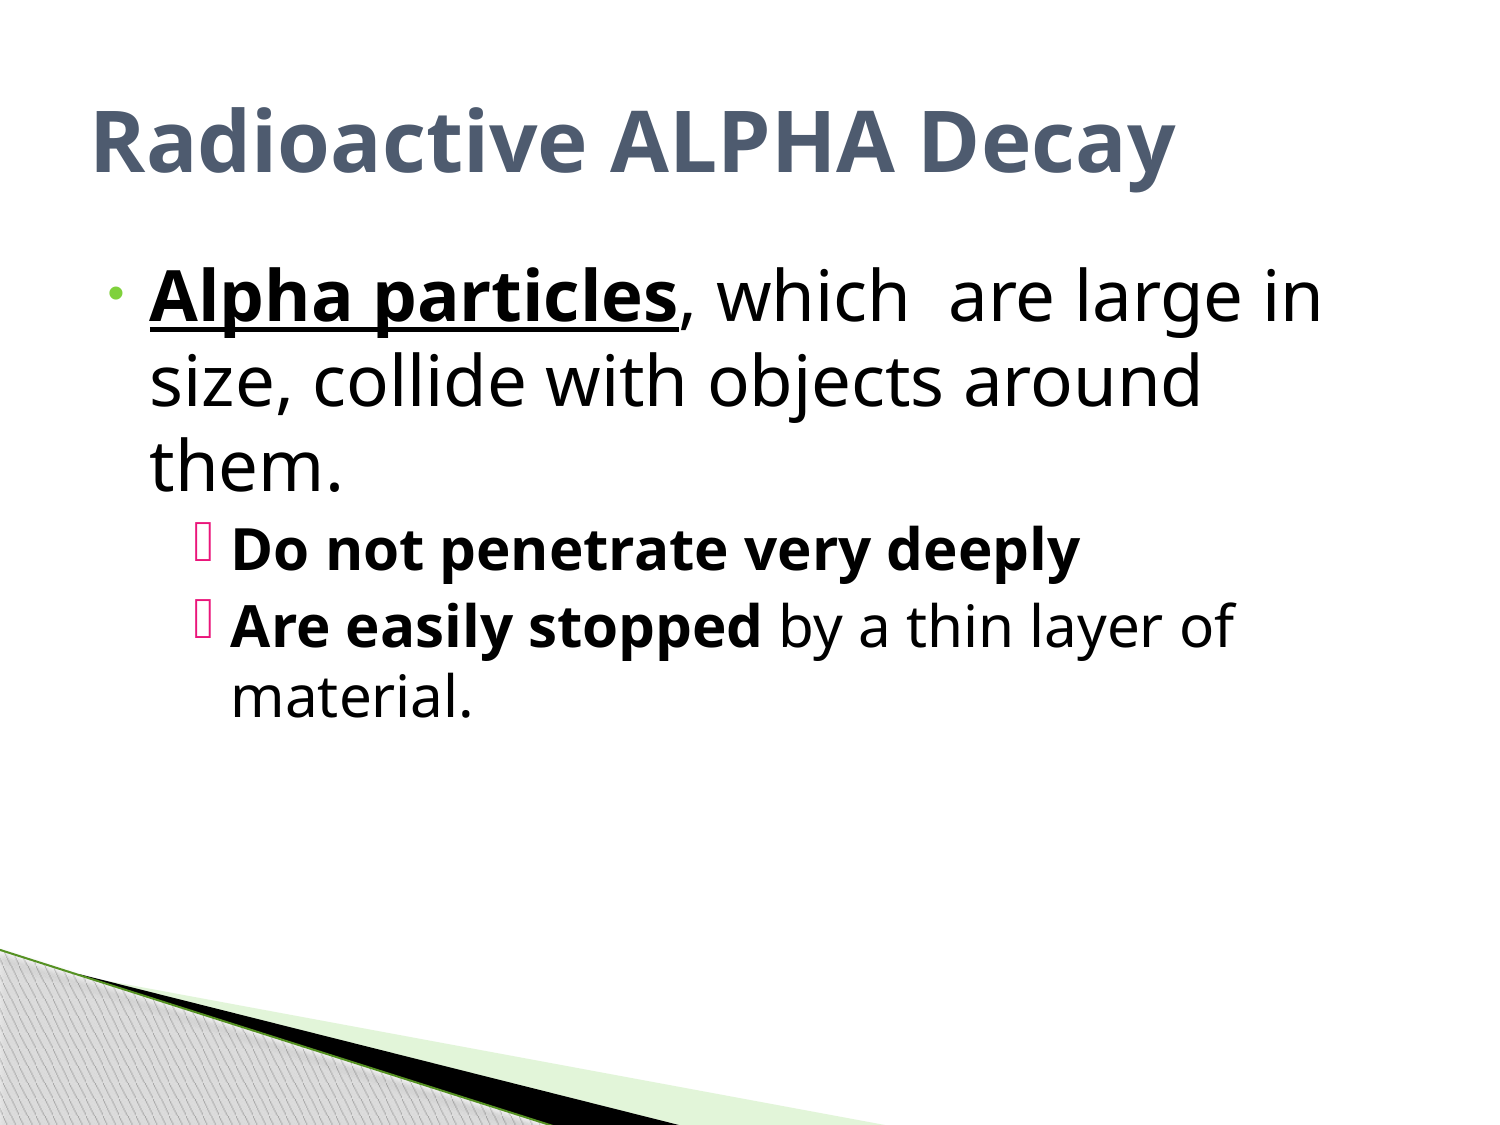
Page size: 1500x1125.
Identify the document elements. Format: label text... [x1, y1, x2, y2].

title Radioactive ALPHA Decay [75, 45, 1425, 233]
list Alpha particles, which are large in size, collide with objects around them. Do not penetrate very deeply Are easily stopped by a thin layer of material. [75, 243, 1425, 986]
